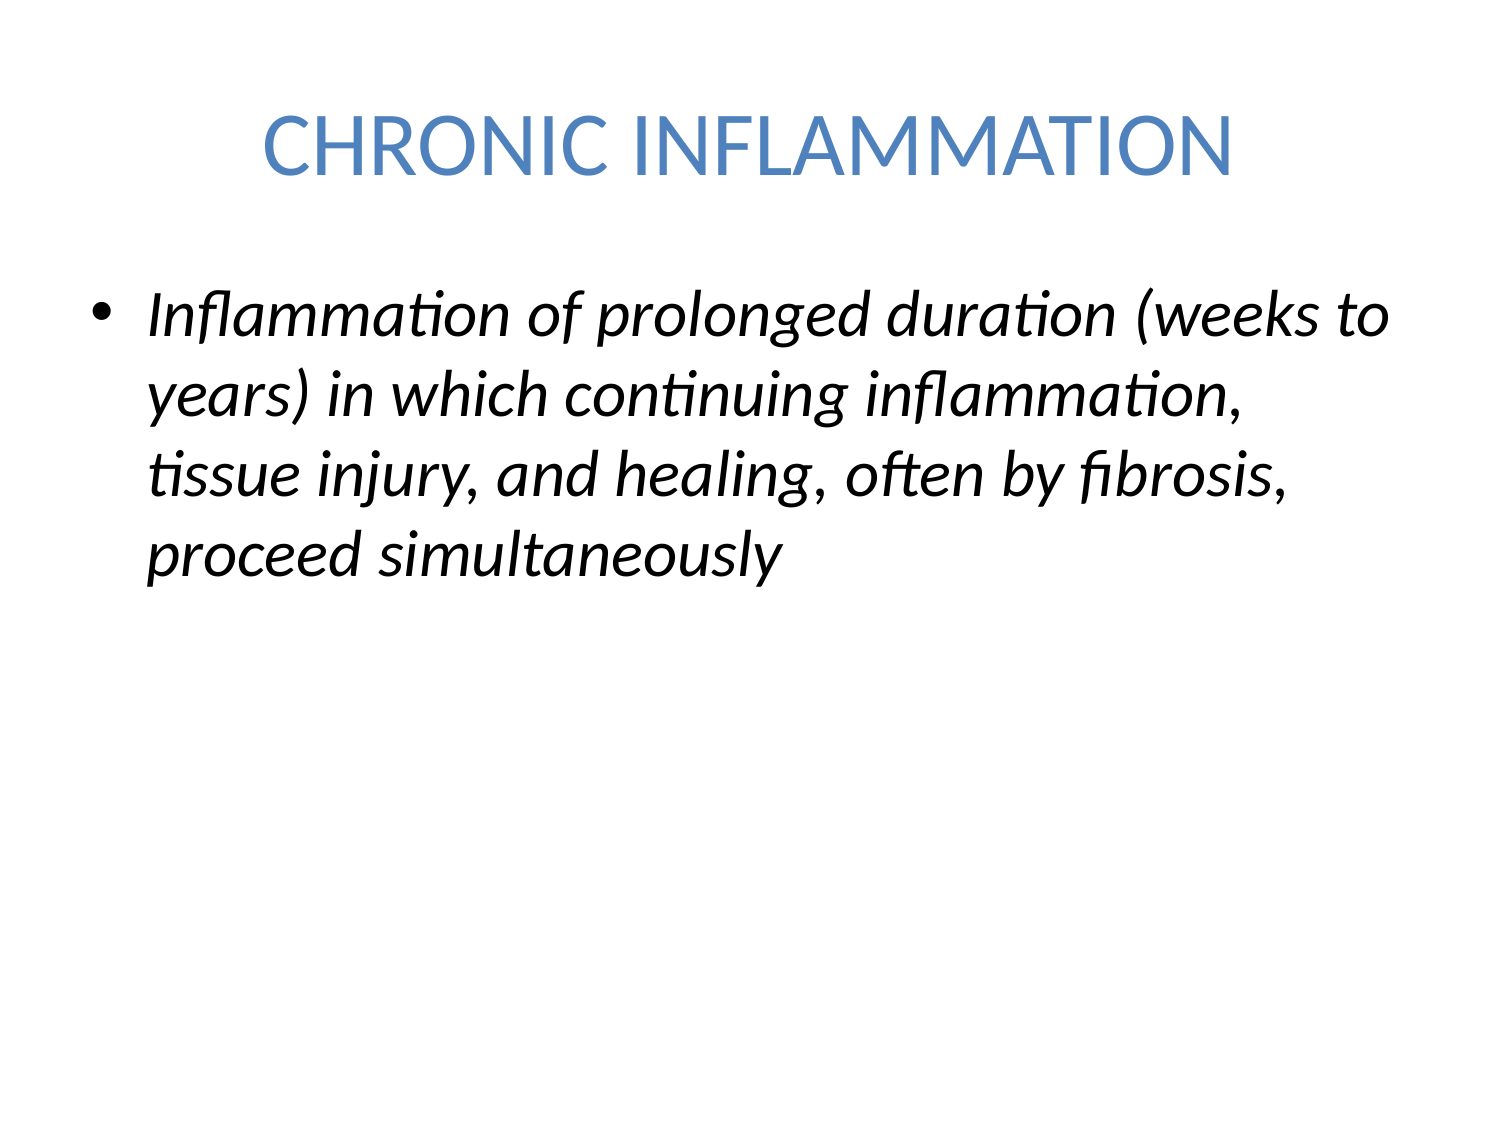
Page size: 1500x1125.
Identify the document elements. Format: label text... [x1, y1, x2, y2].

list Inflammation of prolonged duration (weeks to years) in which continuing inflammation, tissue injury, and healing, often by fibrosis, proceed simultaneously [75, 262, 1425, 1005]
title CHRONIC INFLAMMATION [75, 45, 1425, 233]
